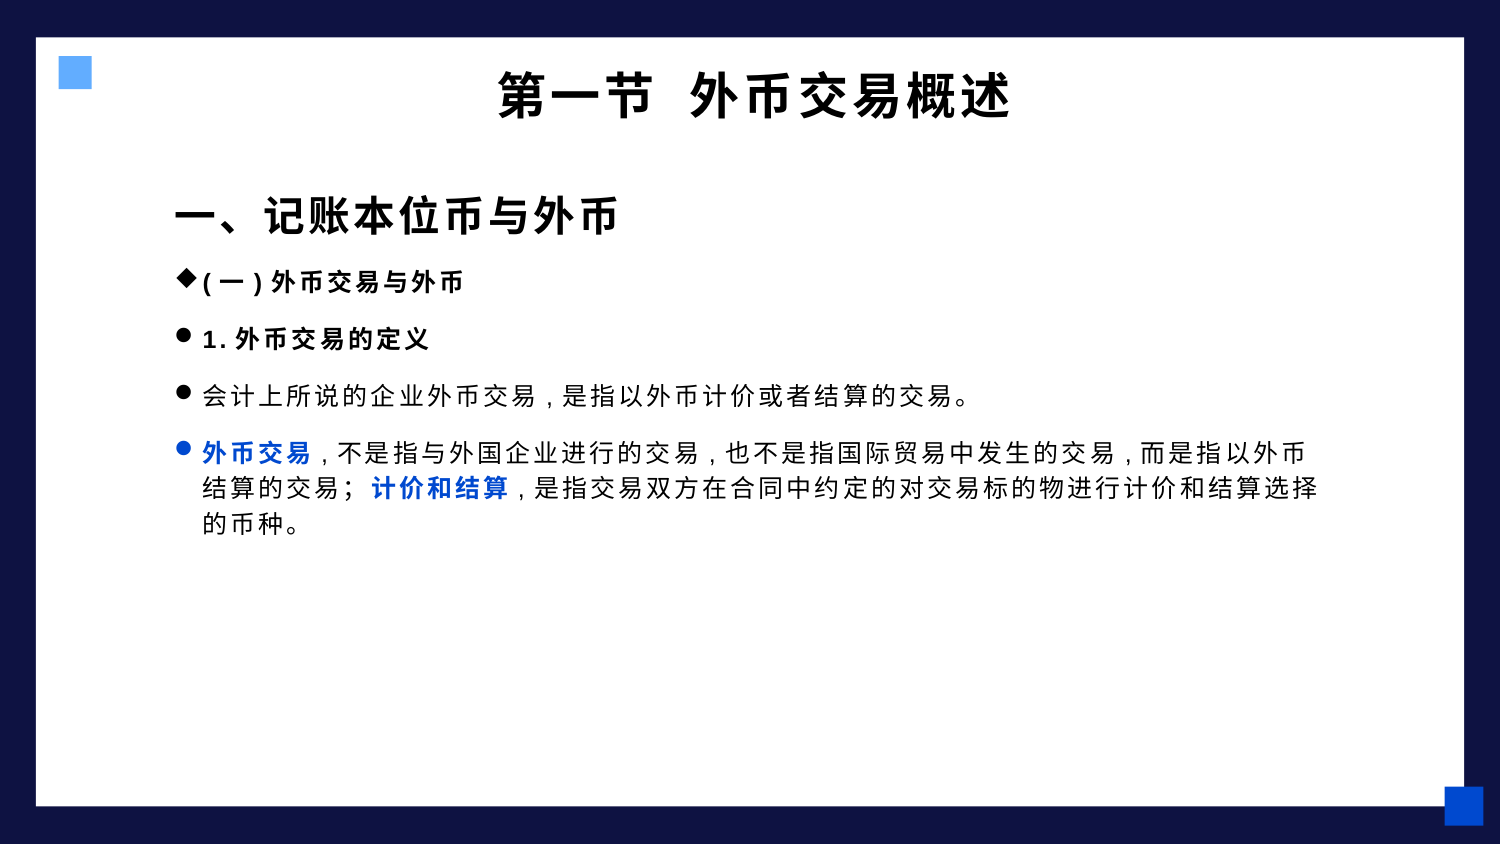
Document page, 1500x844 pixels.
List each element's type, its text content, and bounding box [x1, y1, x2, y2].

list 一、记账本位币与外币 (一)外币交易与外币 1.外币交易的定义 会计上所说的企业外币交易,是指以外币计价或者结算的交易。 外币交易,不是指与外国企业进行的交易,也不是指国际贸易中发生的交易,而是指以外币结算的交易；计价和结算,是指交易双方在合同中约定的对交易标的物进行计价和结算选择的币种。 [157, 179, 1343, 604]
title 第一节 外币交易概述 [159, 43, 1344, 133]
